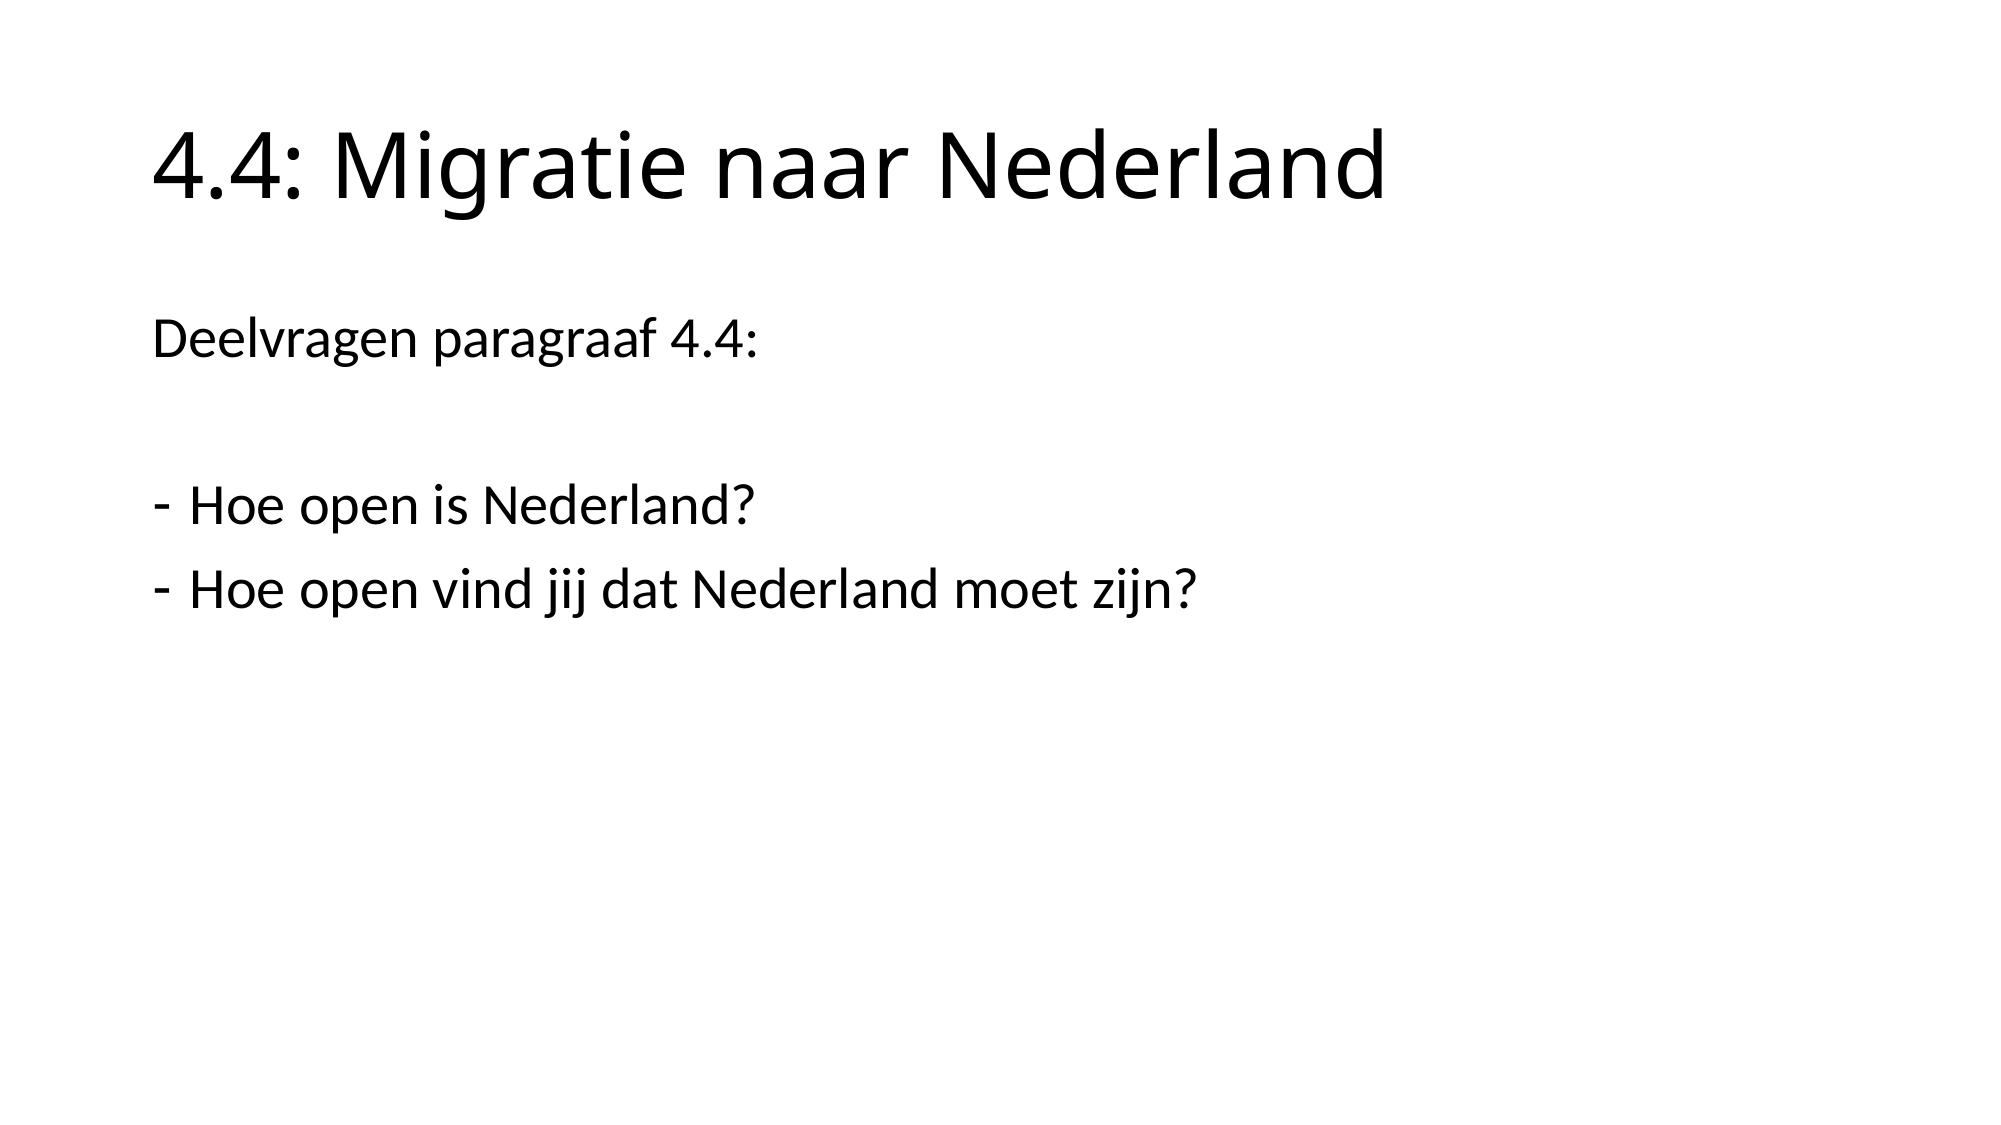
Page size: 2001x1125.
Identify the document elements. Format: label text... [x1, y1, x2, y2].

list Deelvragen paragraaf 4.4: Hoe open is Nederland? Hoe open vind jij dat Nederland moet zijn? [137, 299, 1863, 1014]
title 4.4: Migratie naar Nederland [137, 59, 1863, 278]
